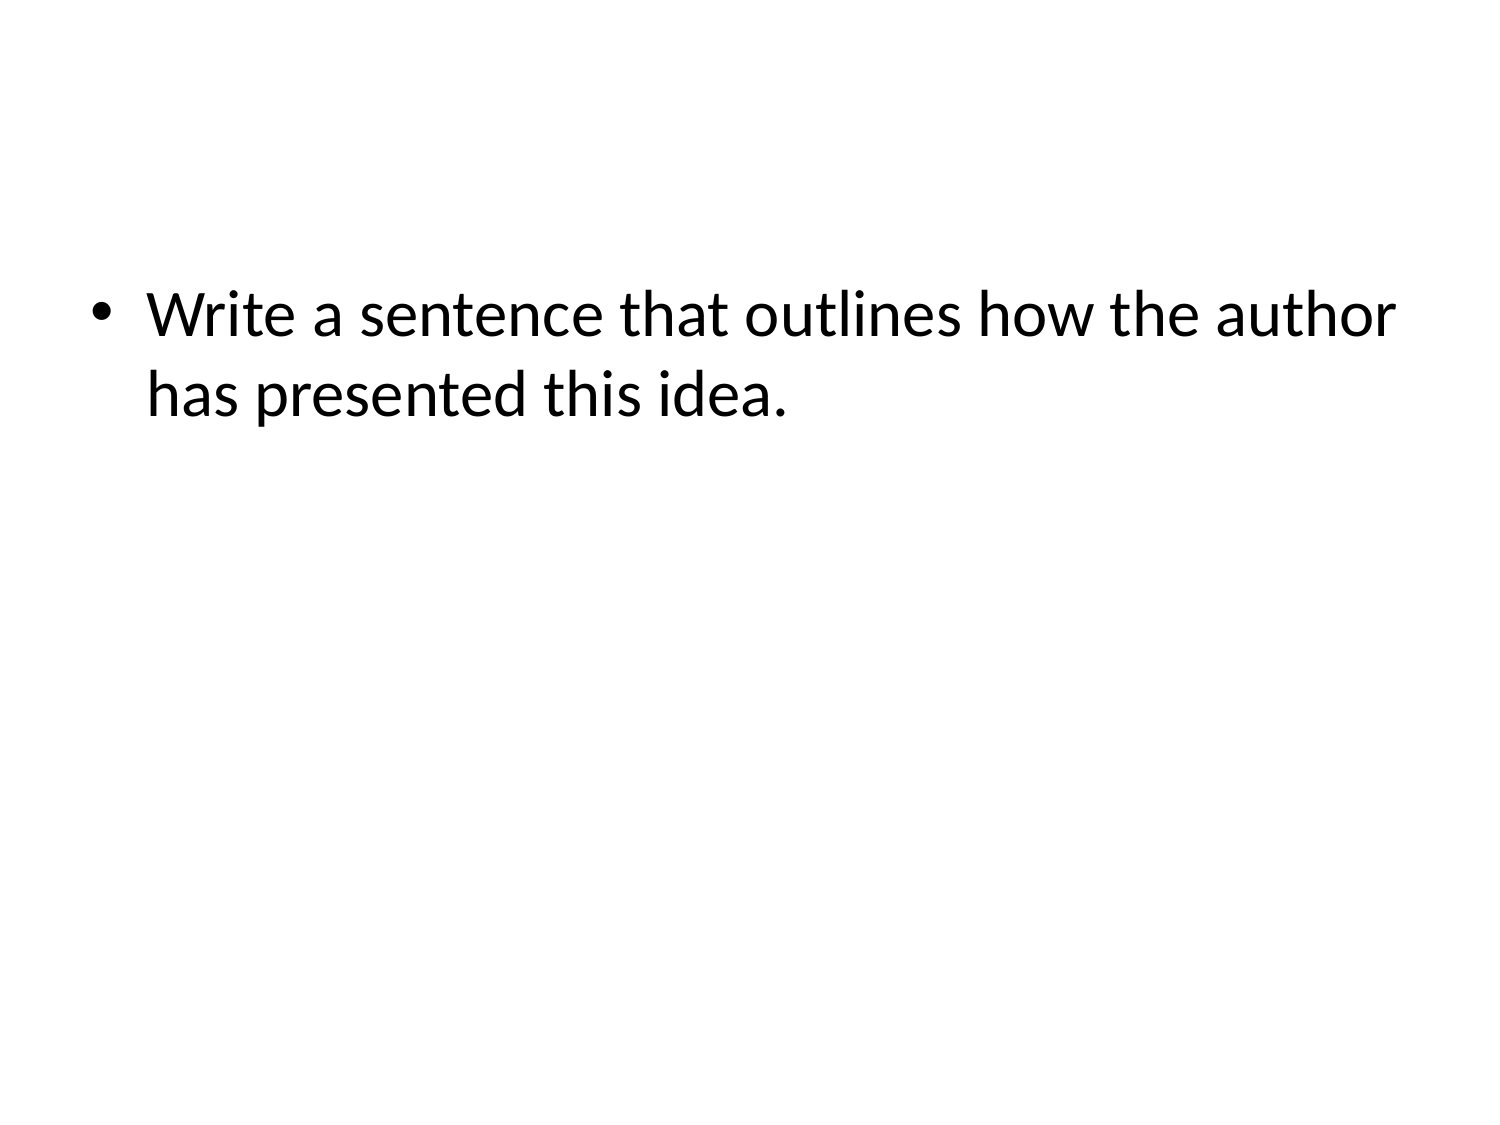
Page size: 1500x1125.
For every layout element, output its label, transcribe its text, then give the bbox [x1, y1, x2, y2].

list Write a sentence that outlines how the author has presented this idea. [75, 262, 1425, 1005]
